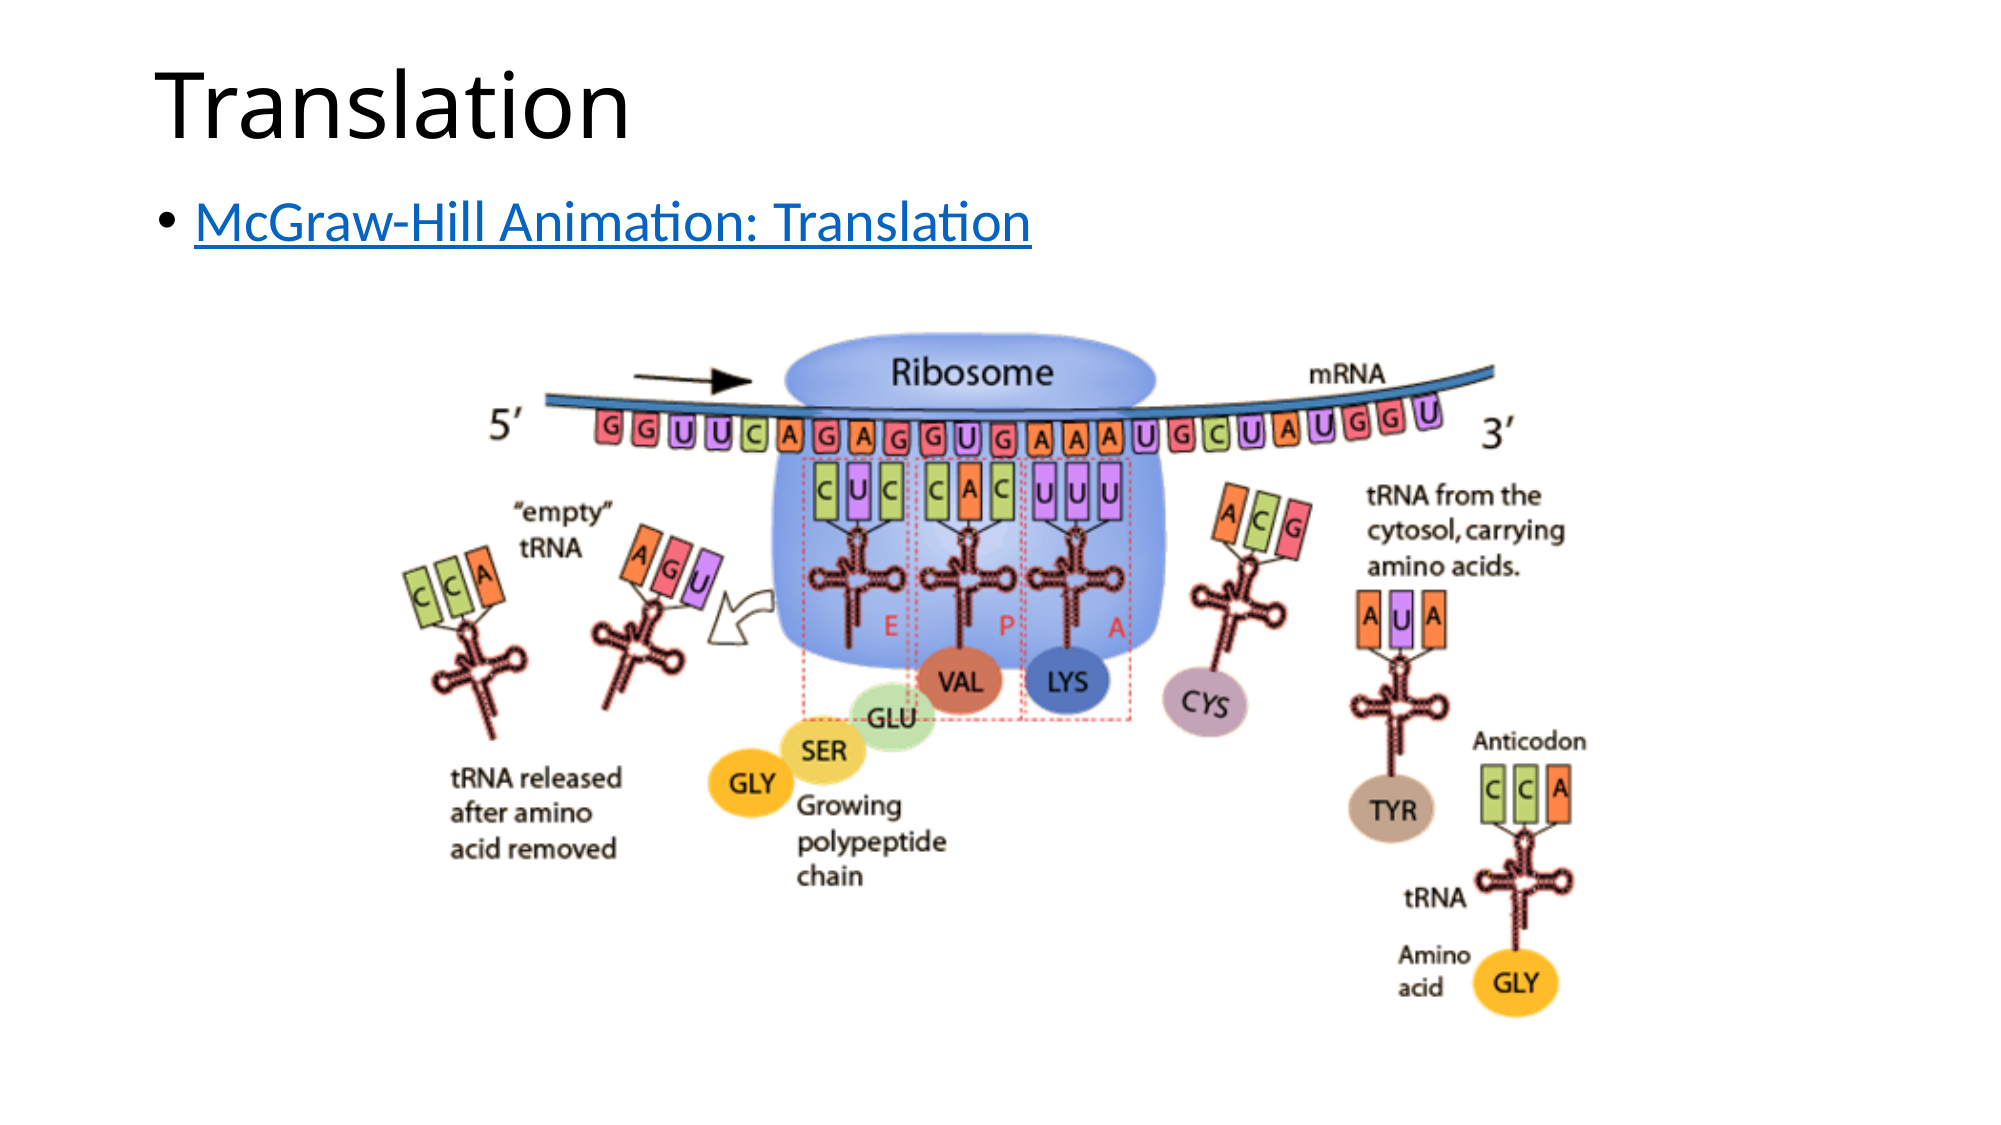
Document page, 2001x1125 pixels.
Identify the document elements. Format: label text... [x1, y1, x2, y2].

title Translation [139, 0, 1865, 218]
picture [384, 321, 1599, 1039]
list McGraw-Hill Animation: Translation [141, 183, 1867, 898]
